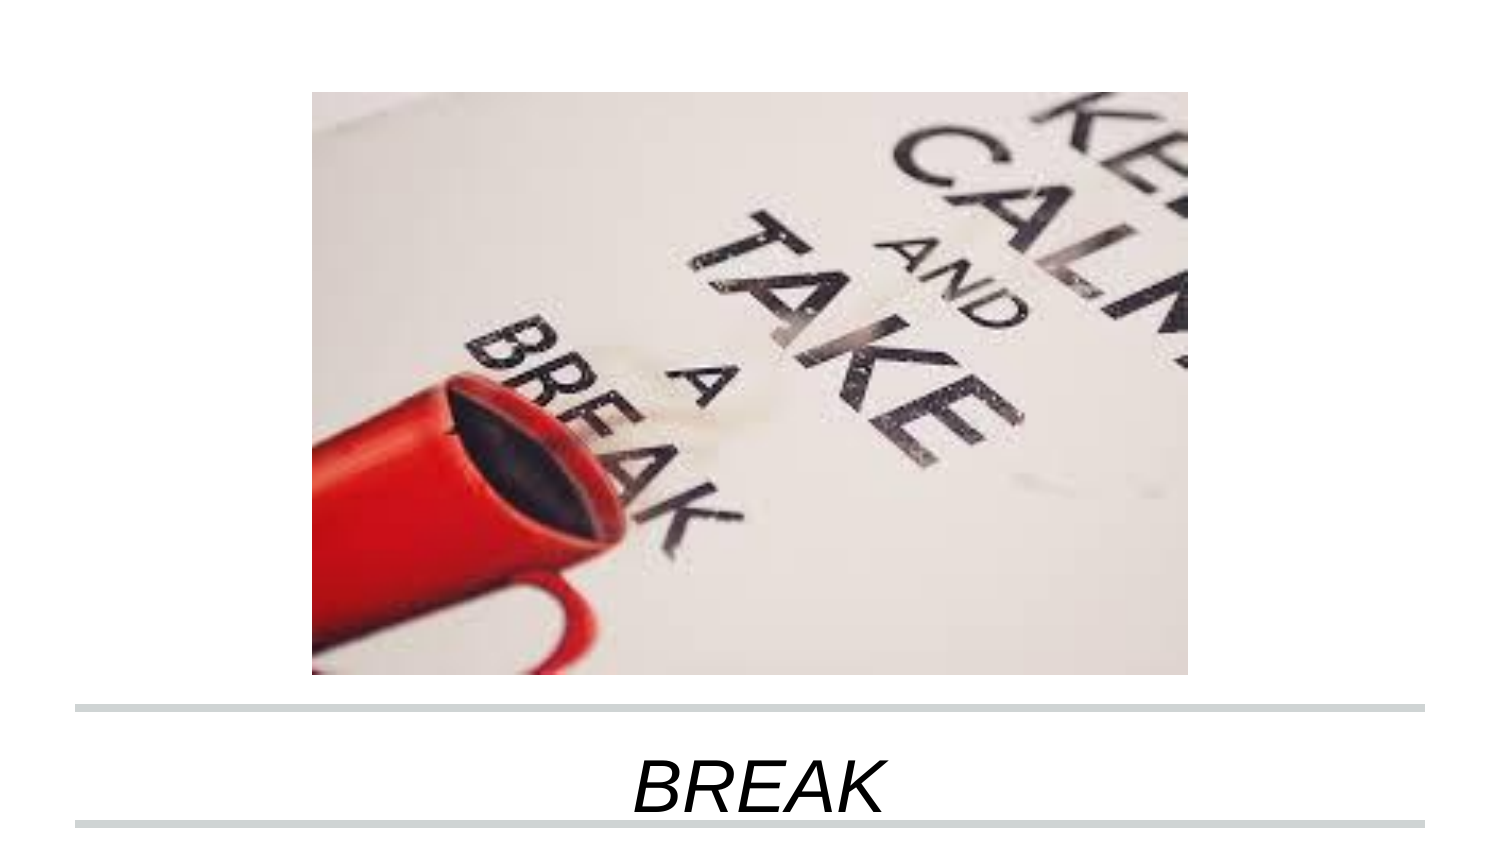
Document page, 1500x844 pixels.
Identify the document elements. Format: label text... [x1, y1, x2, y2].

list BREAK [75, 722, 1425, 808]
picture [312, 91, 1188, 675]
